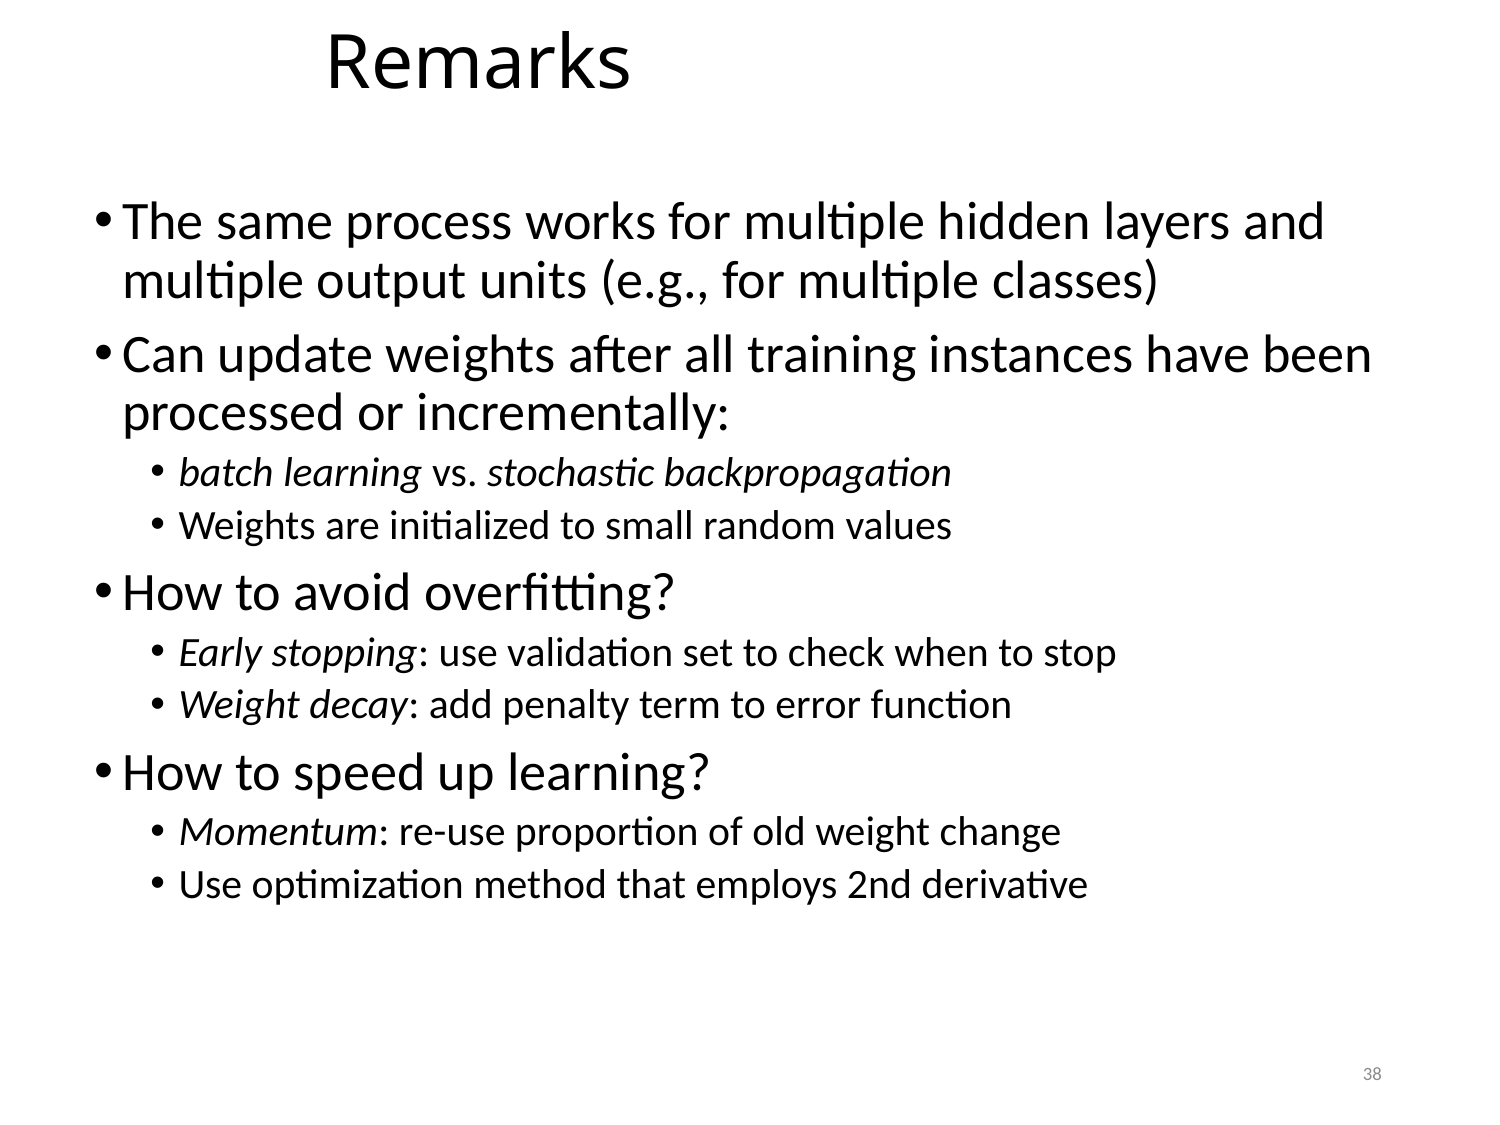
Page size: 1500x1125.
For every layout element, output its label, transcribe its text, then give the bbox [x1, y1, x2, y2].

list The same process works for multiple hidden layers and multiple output units (e.g., for multiple classes) Can update weights after all training instances have been processed or incrementally: batch learning vs. stochastic backpropagation Weights are initialized to small random values How to avoid overfitting? Early stopping: use validation set to check when to stop Weight decay: add penalty term to error function How to speed up learning? Momentum: re-use proportion of old weight change Use optimization method that employs 2nd derivative [79, 185, 1430, 916]
slide_number 38 [1059, 1042, 1397, 1103]
title Remarks [309, 0, 1500, 159]
